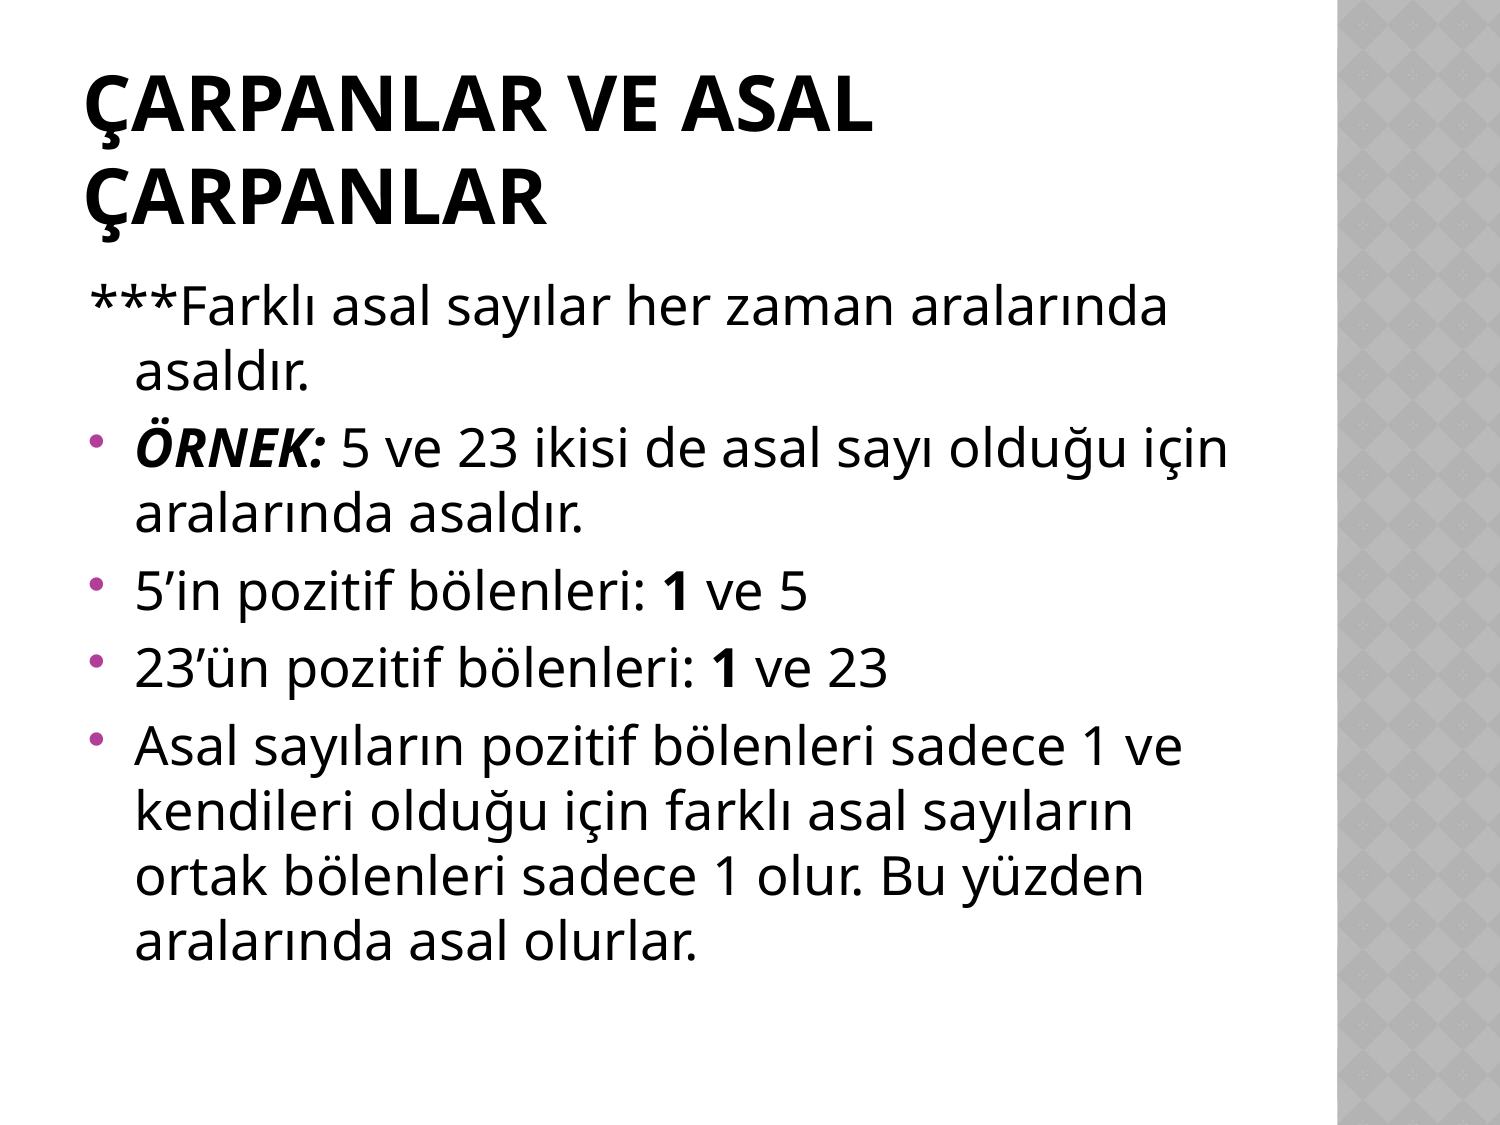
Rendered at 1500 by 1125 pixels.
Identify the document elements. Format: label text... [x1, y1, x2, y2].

list ***Farklı asal sayılar her zaman aralarında asaldır. ÖRNEK: 5 ve 23 ikisi de asal sayı olduğu için aralarında asaldır. 5’in pozitif bölenleri: 1 ve 5 23’ün pozitif bölenleri: 1 ve 23 Asal sayıların pozitif bölenleri sadece 1 ve kendileri olduğu için farklı asal sayıların ortak bölenleri sadece 1 olur. Bu yüzden aralarında asal olurlar. [75, 264, 1263, 1059]
title Çarpanlar ve asal çarpanlar [75, 52, 1263, 240]
